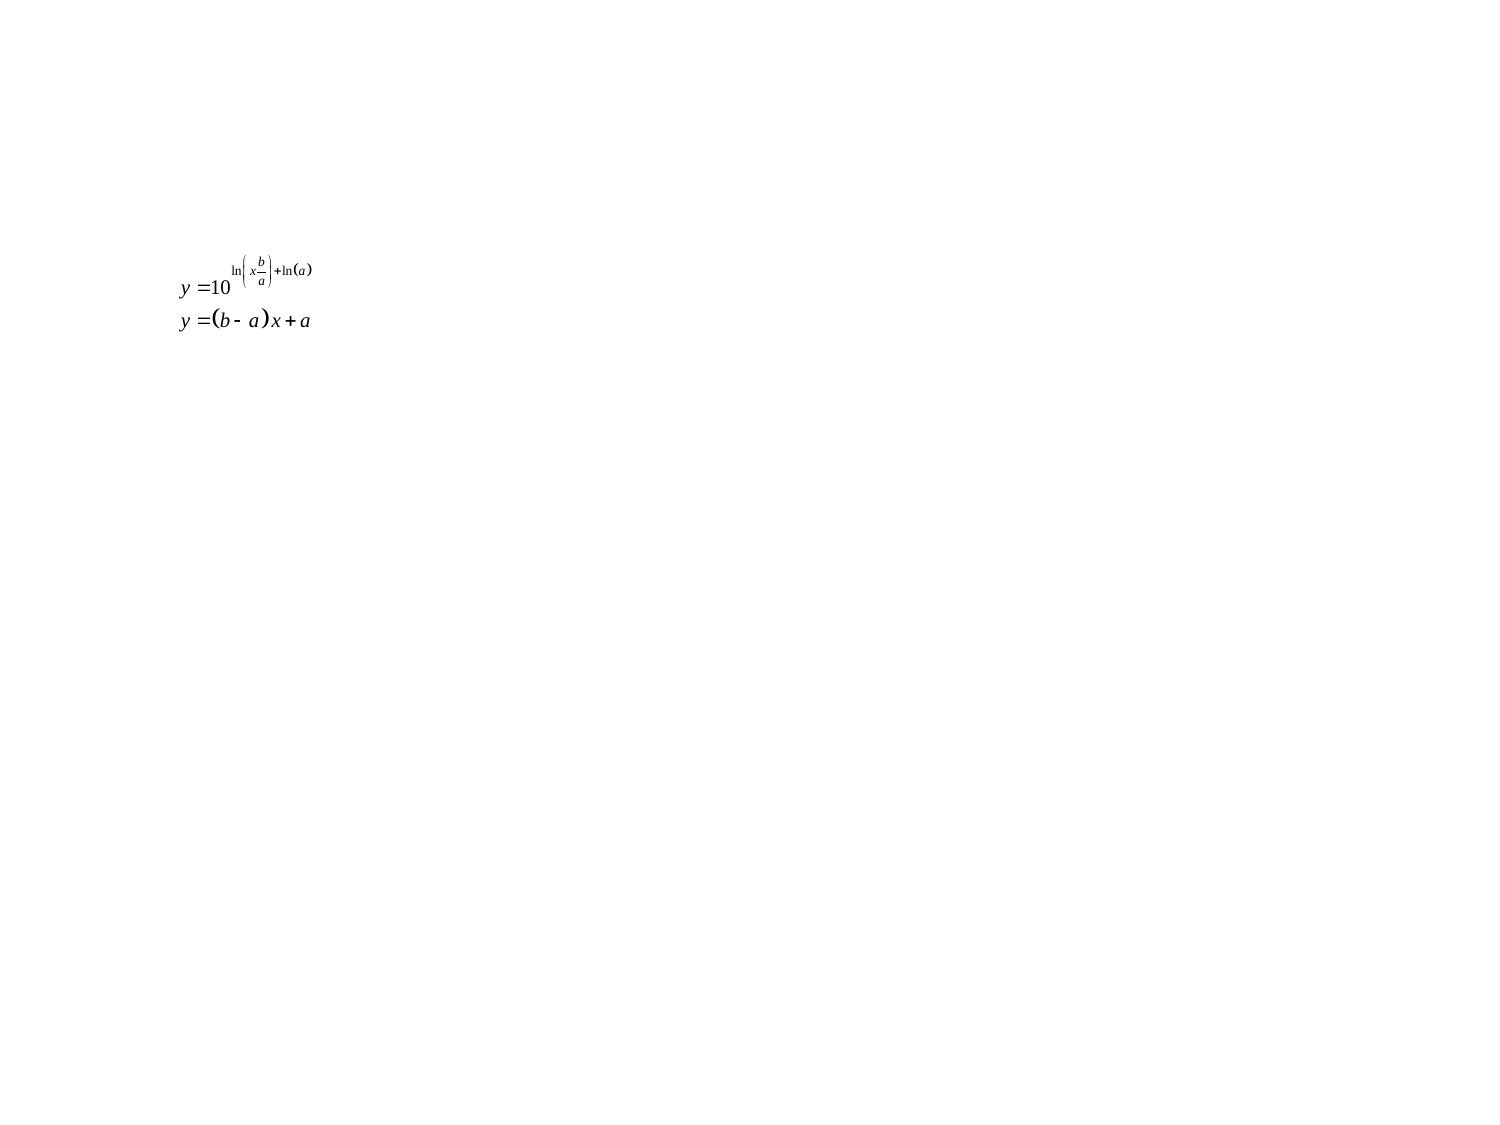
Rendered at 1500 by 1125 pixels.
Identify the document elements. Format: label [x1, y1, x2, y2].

text_box [174, 249, 317, 340]
